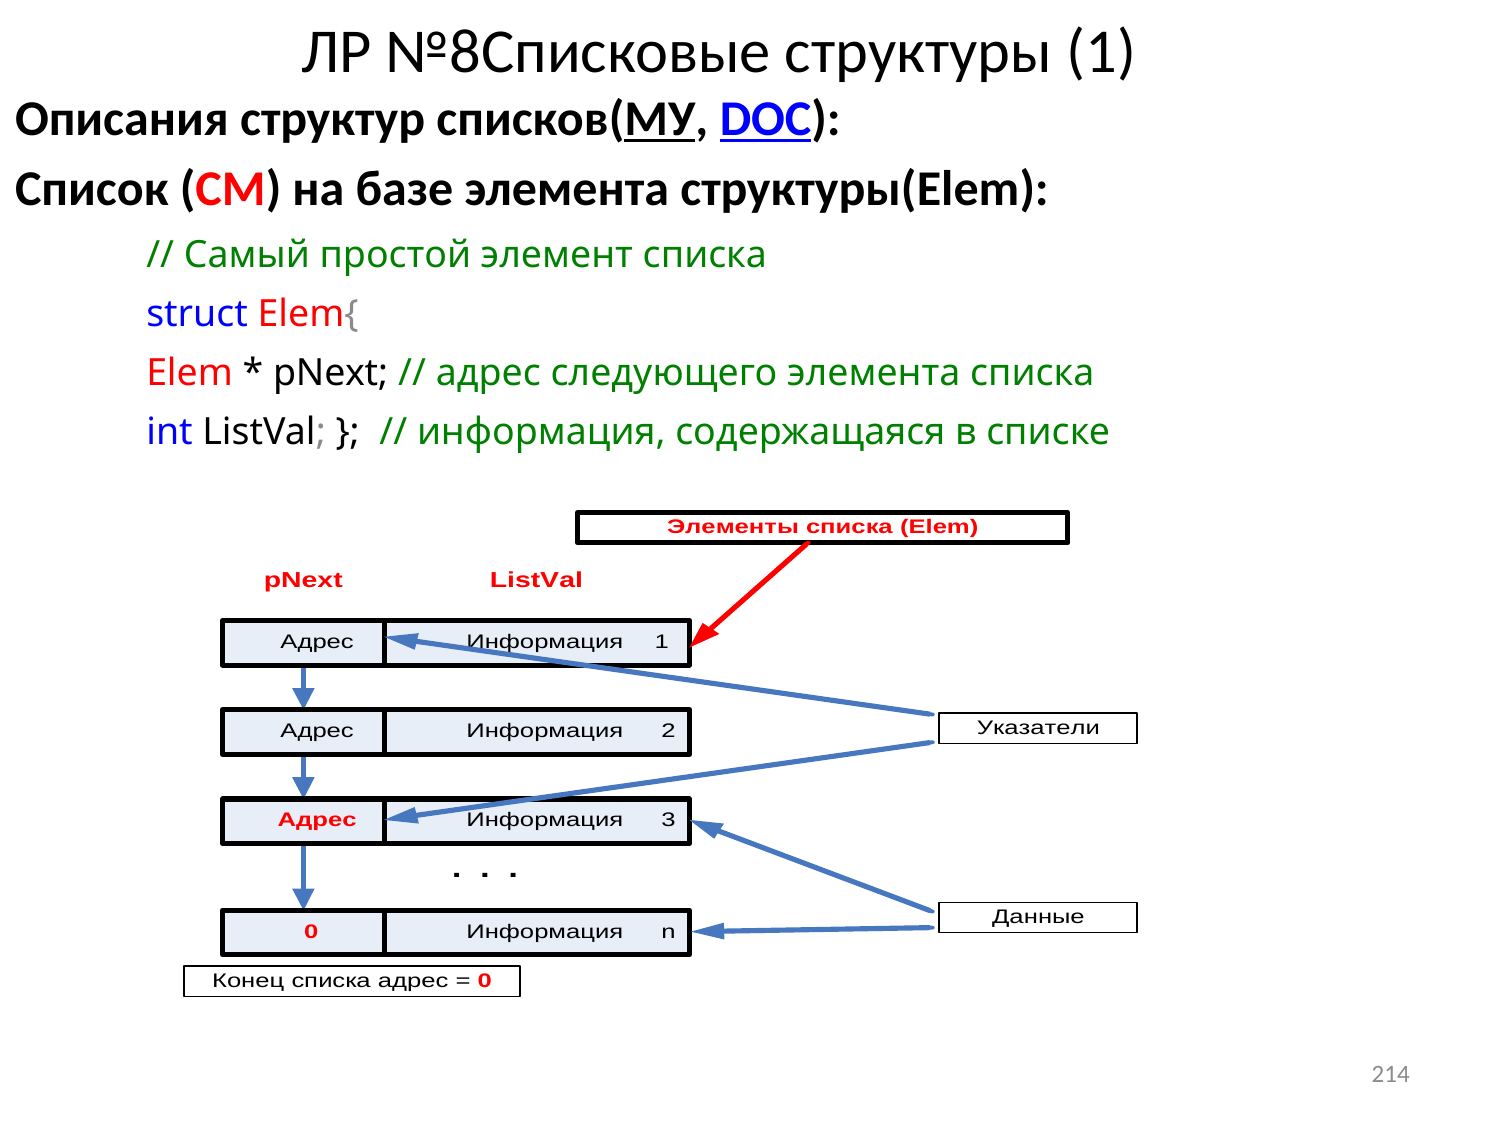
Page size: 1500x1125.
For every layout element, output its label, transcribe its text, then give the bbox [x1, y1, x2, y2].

text_box Описания структур списков(МУ, DOC): Список (СМ) на базе элемента структуры(Elem): // Самый простой элемент списка struct Elem{ Elem * pNext; // адрес следующего элемента списка int ListVal; }; // информация, содержащаяся в списке [0, 78, 1495, 504]
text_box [147, 400, 1294, 1036]
title ЛР №8Списковые структуры (1) [156, 0, 1282, 78]
slide_number 214 [1074, 1042, 1425, 1103]
